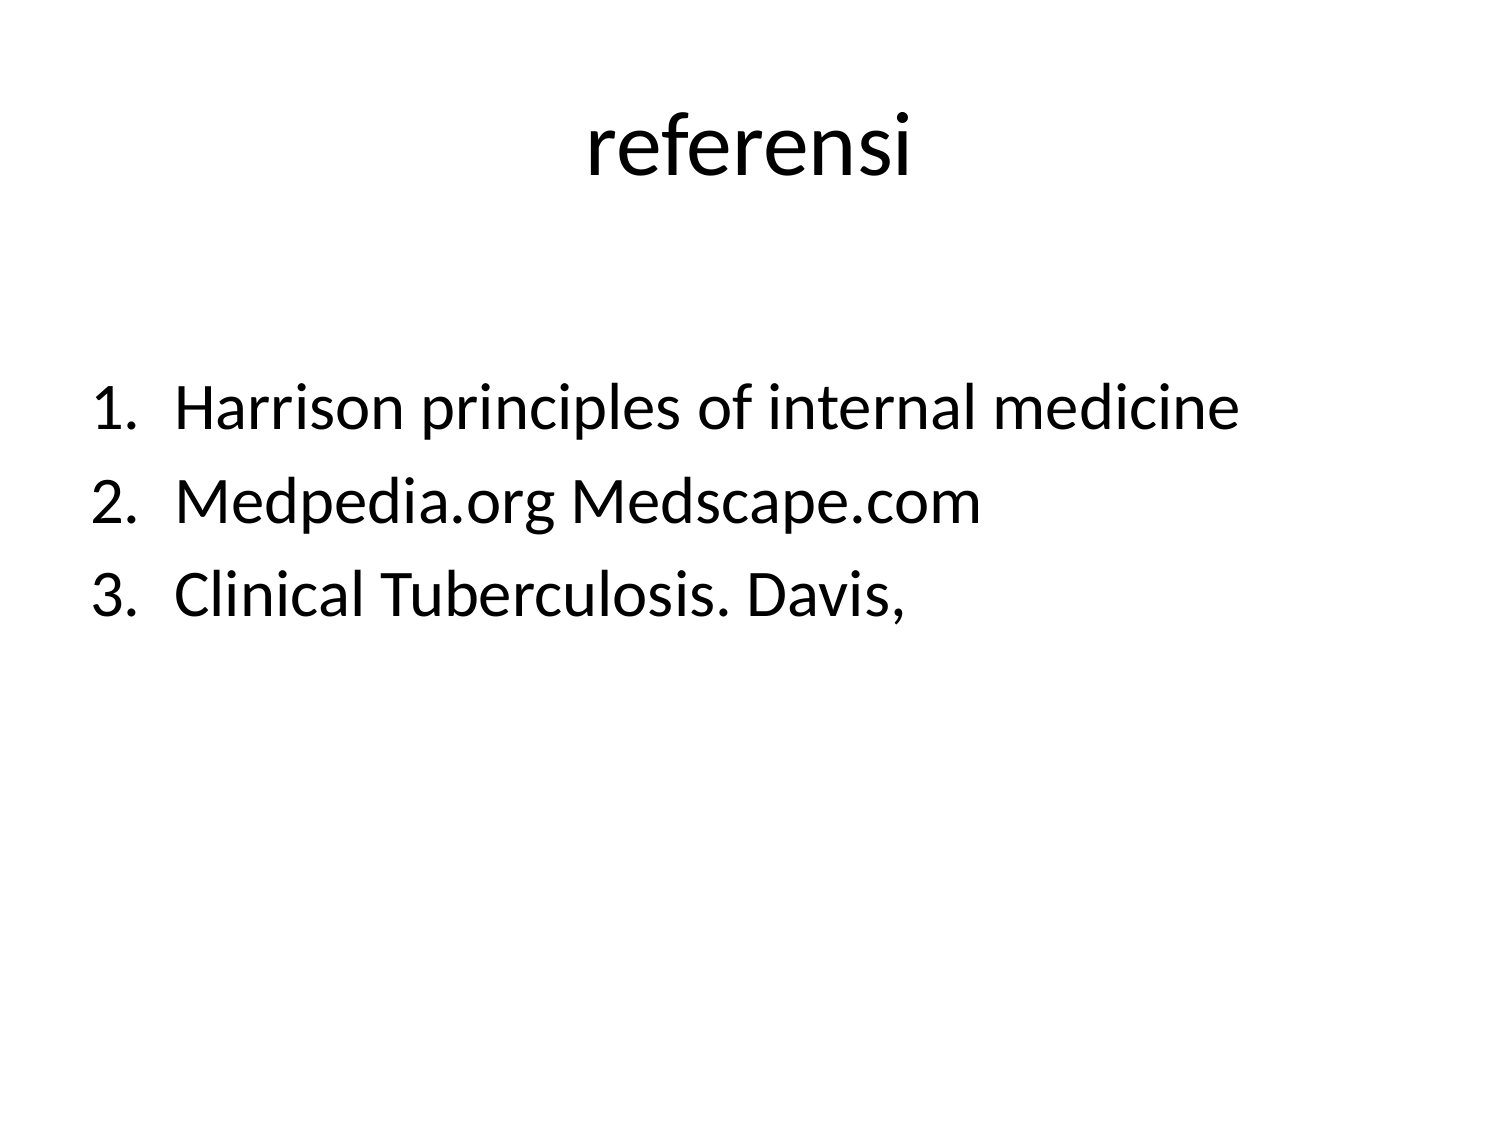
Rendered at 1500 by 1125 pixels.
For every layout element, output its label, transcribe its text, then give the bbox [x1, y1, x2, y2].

title referensi [75, 45, 1425, 233]
list Harrison principles of internal medicine Medpedia.org Medscape.com Clinical Tuberculosis. Davis, [75, 262, 1425, 1005]
